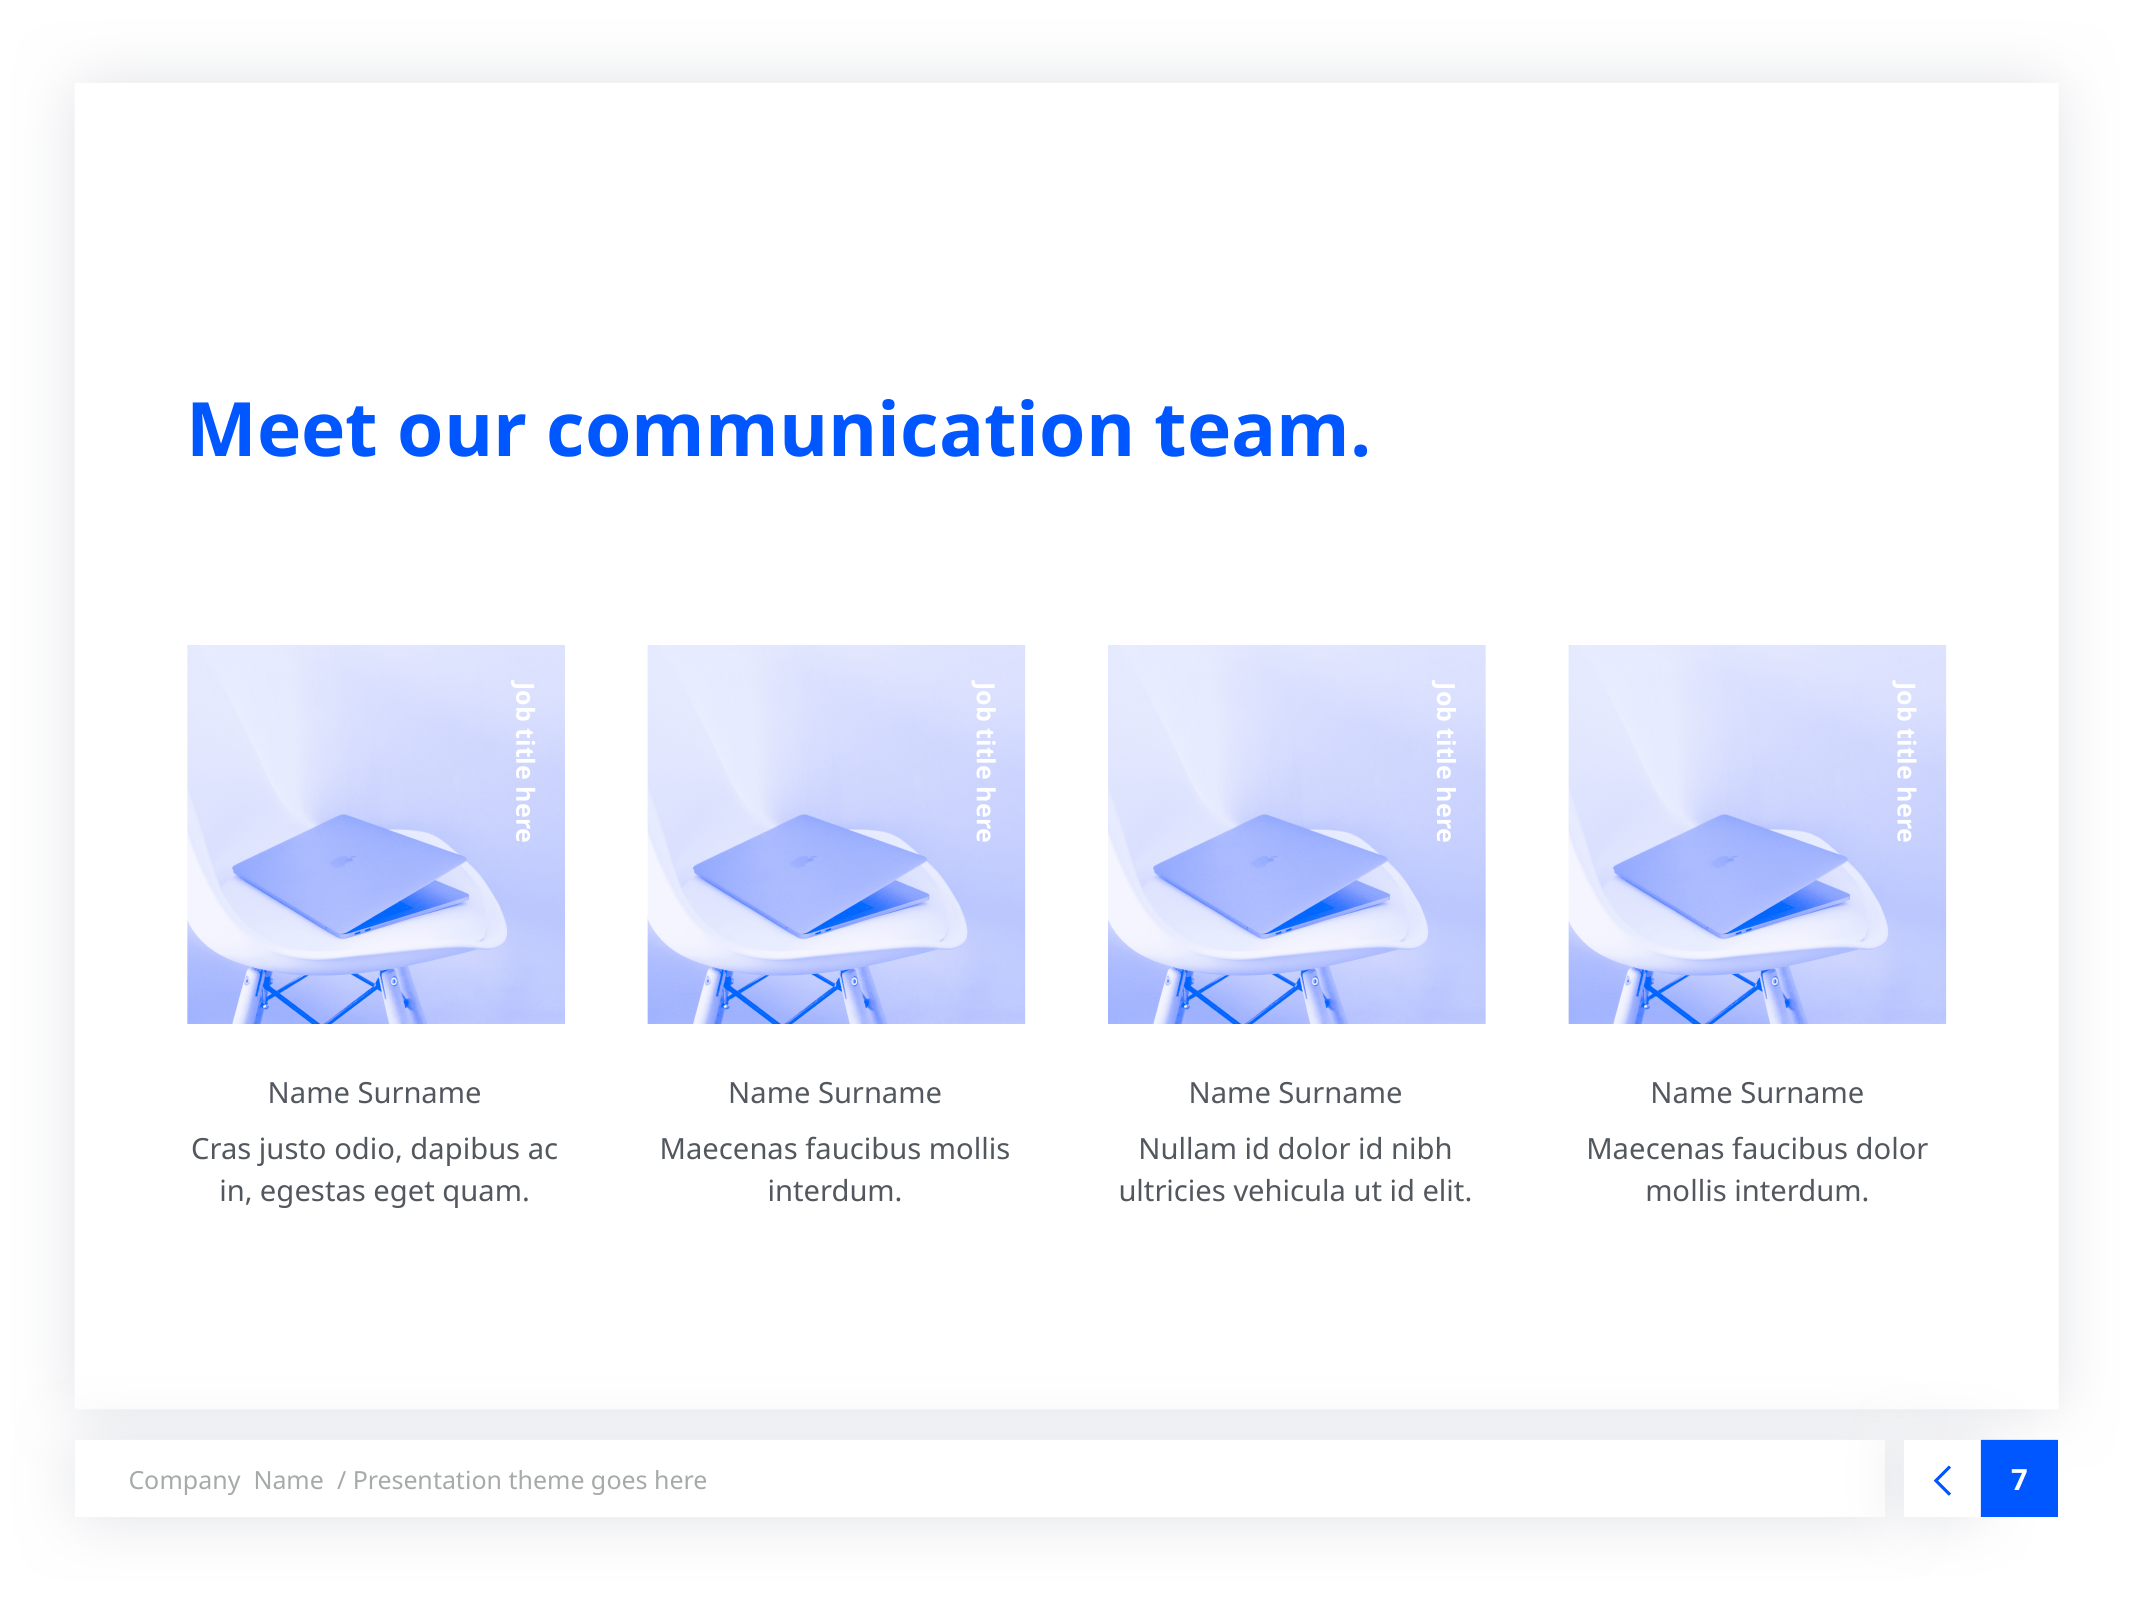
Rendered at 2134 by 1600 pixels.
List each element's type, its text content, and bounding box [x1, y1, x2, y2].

list Name Surname [1107, 1067, 1484, 1119]
list Company Name / Presentation theme goes here [127, 1462, 1846, 1497]
list Maecenas faucibus dolor mollis interdum. [1569, 1122, 1946, 1217]
list Nullam id dolor id nibh ultricies vehicula ut id elit. [1107, 1122, 1484, 1217]
picture [1568, 645, 1947, 1024]
list Name Surname [1569, 1067, 1946, 1119]
list Name Surname [186, 1067, 563, 1119]
picture [186, 645, 566, 1024]
picture [1107, 645, 1486, 1024]
title Meet our communication team. [186, 194, 1947, 473]
list Maecenas faucibus mollis interdum. [647, 1122, 1024, 1217]
list Name Surname [647, 1067, 1024, 1119]
picture [647, 645, 1026, 1024]
list Cras justo odio, dapibus ac in, egestas eget quam. [186, 1122, 563, 1217]
slide_number 7 [2008, 1460, 2031, 1501]
